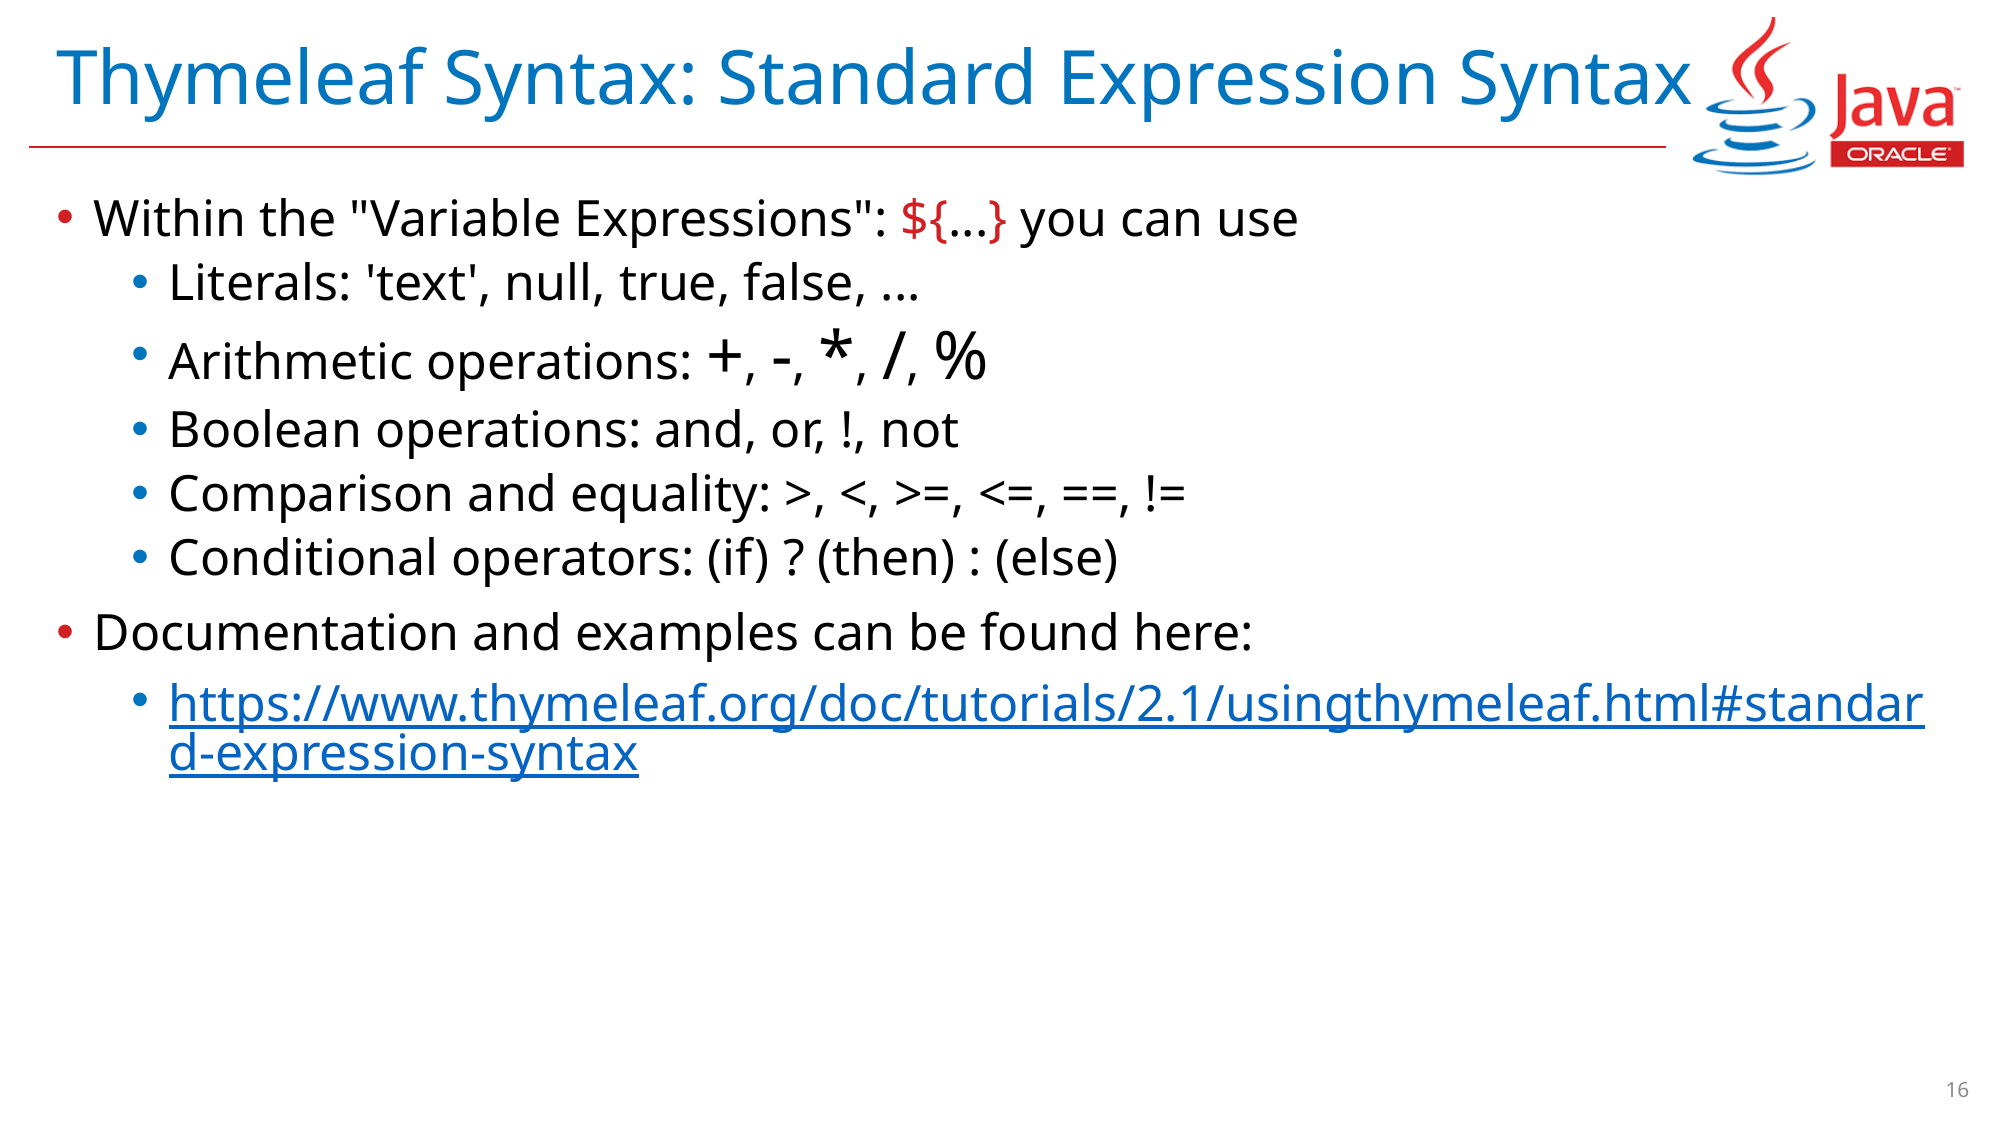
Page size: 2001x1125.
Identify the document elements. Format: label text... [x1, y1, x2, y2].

picture [1665, 17, 1994, 184]
title Thymeleaf Syntax: Standard Expression Syntax [41, 12, 1863, 147]
slide_number 16 [1534, 1060, 1985, 1121]
list Within the "Variable Expressions": ${...} you can use Literals: 'text', null, true, false, ... Arithmetic operations: +, -, *, /, % Boolean operations: and, or, !, not Comparison and equality: >, <, >=, <=, ==, != Conditional operators: (if) ? (then) : (else) Documentation and examples can be found here: https://www.thymeleaf.org/doc/tutorials/2.1/usingthymeleaf.html#standard-expression-syntax [41, 185, 1968, 1056]
